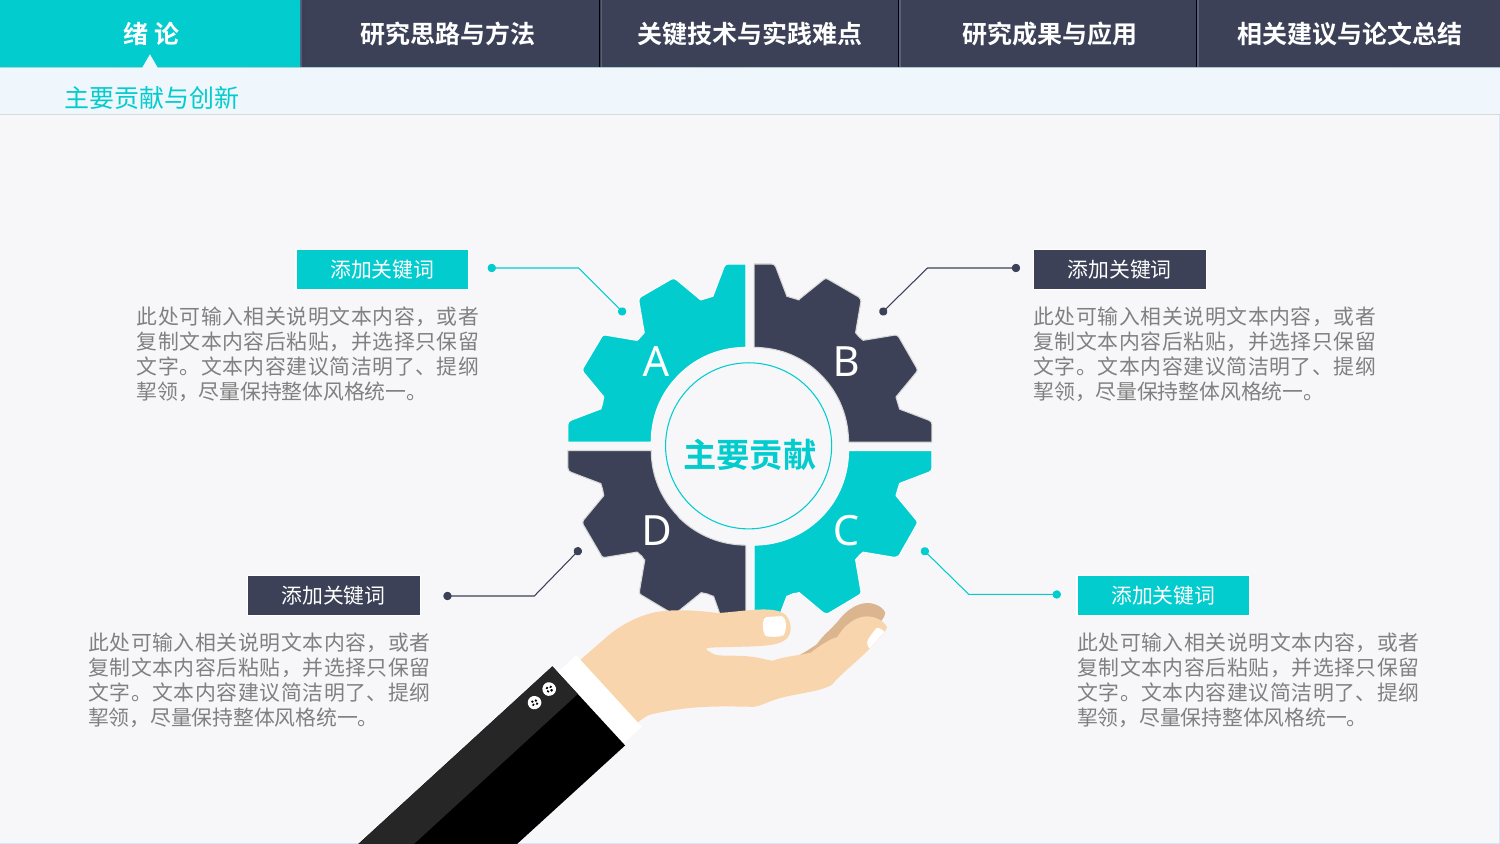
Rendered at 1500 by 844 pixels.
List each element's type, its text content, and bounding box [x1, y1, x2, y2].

text_box 此处可输入相关说明文本内容，或者复制文本内容后粘贴，并选择只保留文字。文本内容建议简洁明了、提纲挈领，尽量保持整体风格统一。 [1033, 303, 1377, 404]
text_box 此处可输入相关说明文本内容，或者复制文本内容后粘贴，并选择只保留文字。文本内容建议简洁明了、提纲挈领，尽量保持整体风格统一。 [88, 629, 285, 730]
text_box 关键技术与实践难点 [599, 9, 899, 59]
text_box 此处可输入相关说明文本内容，或者复制文本内容后粘贴，并选择只保留文字。文本内容建议简洁明了、提纲挈领，尽量保持整体风格统一。 [1076, 629, 1420, 730]
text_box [290, 594, 889, 844]
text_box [567, 263, 933, 629]
text_box 主要贡献与创新 [49, 59, 254, 120]
text_box 研究成果与应用 [899, 9, 1199, 59]
text_box 研究思路与方法 [297, 9, 599, 59]
text_box [938, 555, 1061, 599]
text_box 添加关键词 [1031, 247, 1208, 292]
text_box 绪 论 [0, 9, 297, 59]
text_box 添加关键词 [245, 573, 422, 618]
text_box 添加关键词 [294, 247, 471, 292]
text_box [487, 263, 563, 292]
text_box 添加关键词 [1075, 573, 1252, 618]
text_box 此处可输入相关说明文本内容，或者复制文本内容后粘贴，并选择只保留文字。文本内容建议简洁明了、提纲挈领，尽量保持整体风格统一。 [136, 303, 480, 404]
text_box [456, 556, 562, 593]
text_box [937, 263, 1021, 294]
text_box 相关建议与论文总结 [1199, 9, 1500, 59]
